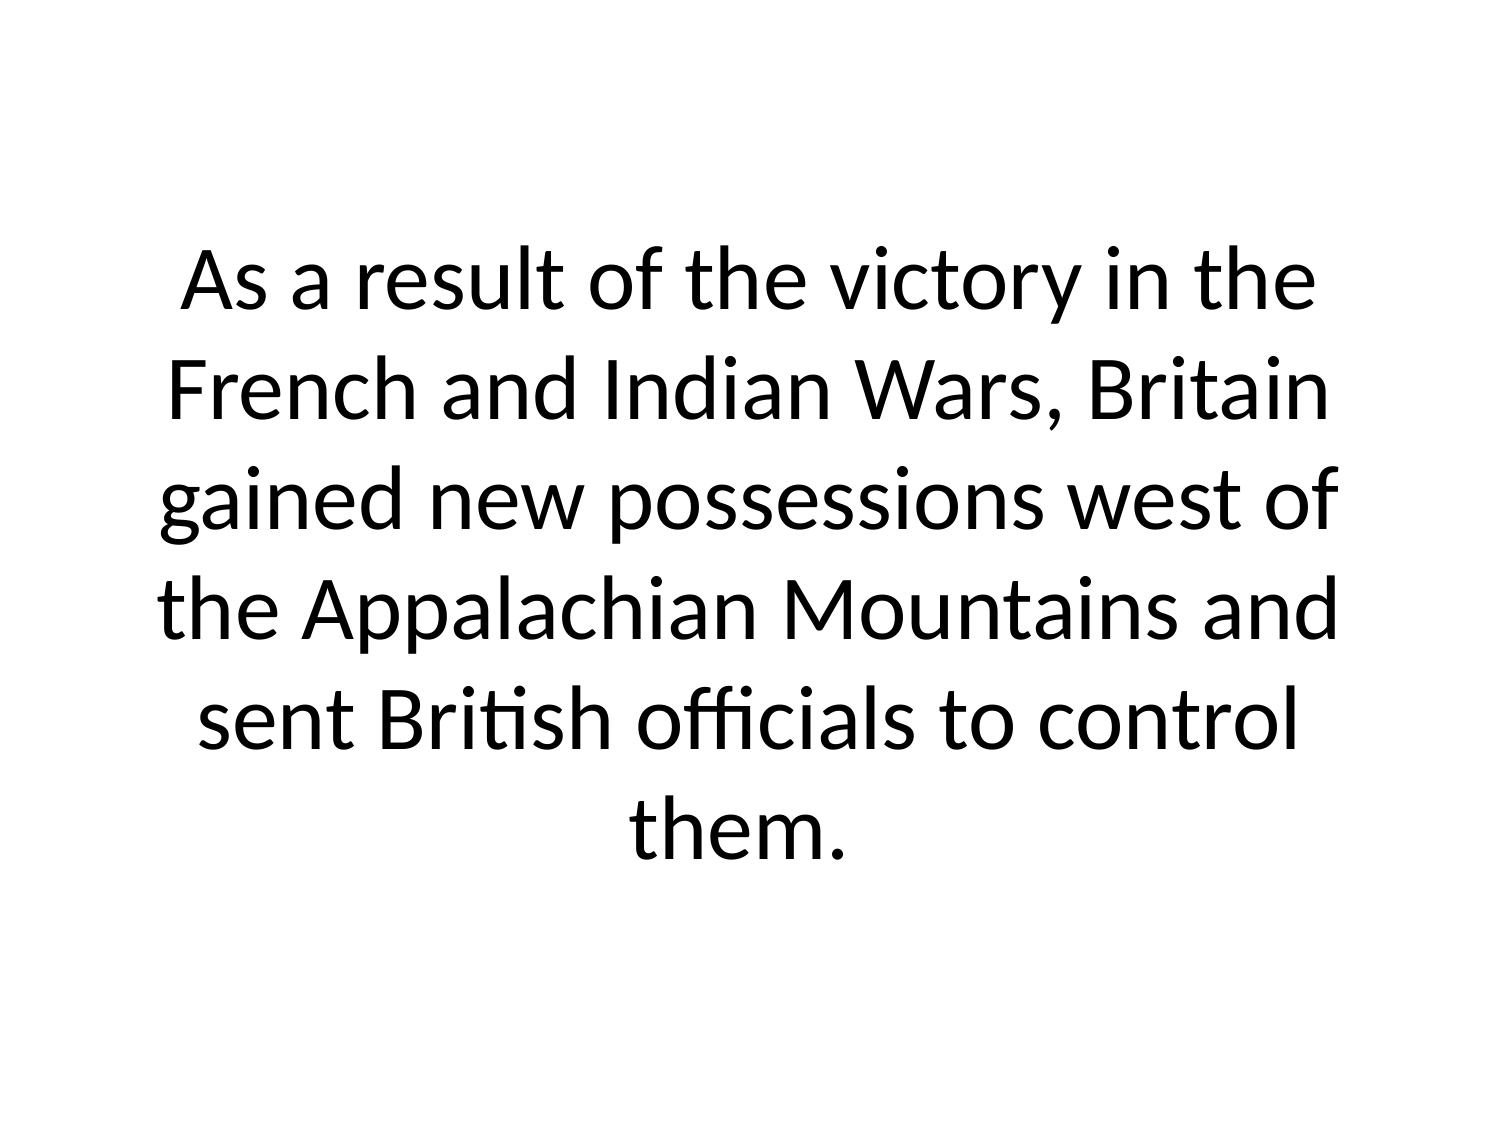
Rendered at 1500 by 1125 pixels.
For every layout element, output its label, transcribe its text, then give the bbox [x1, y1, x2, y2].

title As a result of the victory in the French and Indian Wars, Britain gained new possessions west of the Appalachian Mountains and sent British officials to control them. [74, 44, 1426, 1051]
